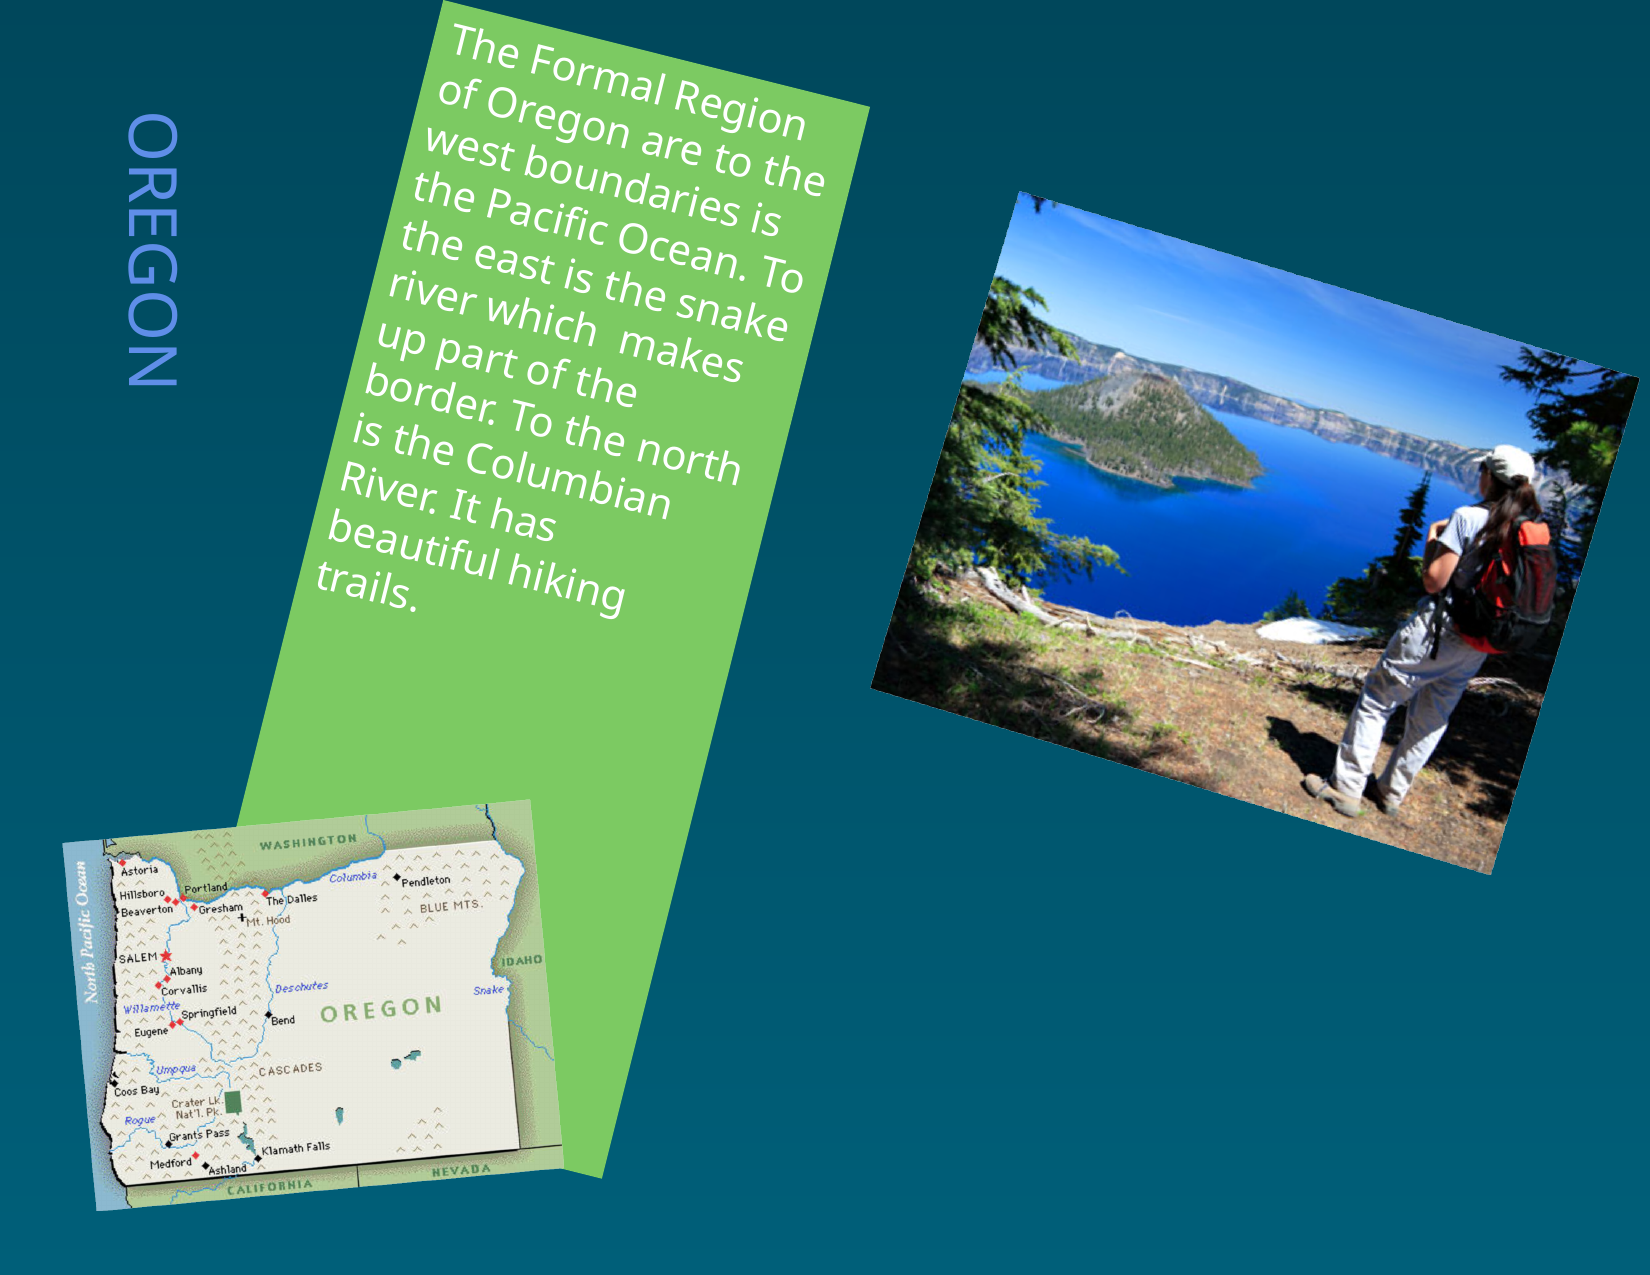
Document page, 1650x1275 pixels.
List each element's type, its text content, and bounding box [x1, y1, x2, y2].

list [930, 273, 1579, 793]
list The Formal Region of Oregon are to the west boundaries is the Pacific Ocean. To the east is the snake river which makes up part of the border. To the north is the Columbian River. It has beautiful hiking trails. [241, 0, 871, 1179]
title Oregon [39, 68, 205, 413]
picture [1222, 793, 1515, 874]
picture [1579, 361, 1639, 576]
picture [996, 192, 1286, 273]
picture [63, 800, 563, 1210]
picture [871, 494, 930, 705]
